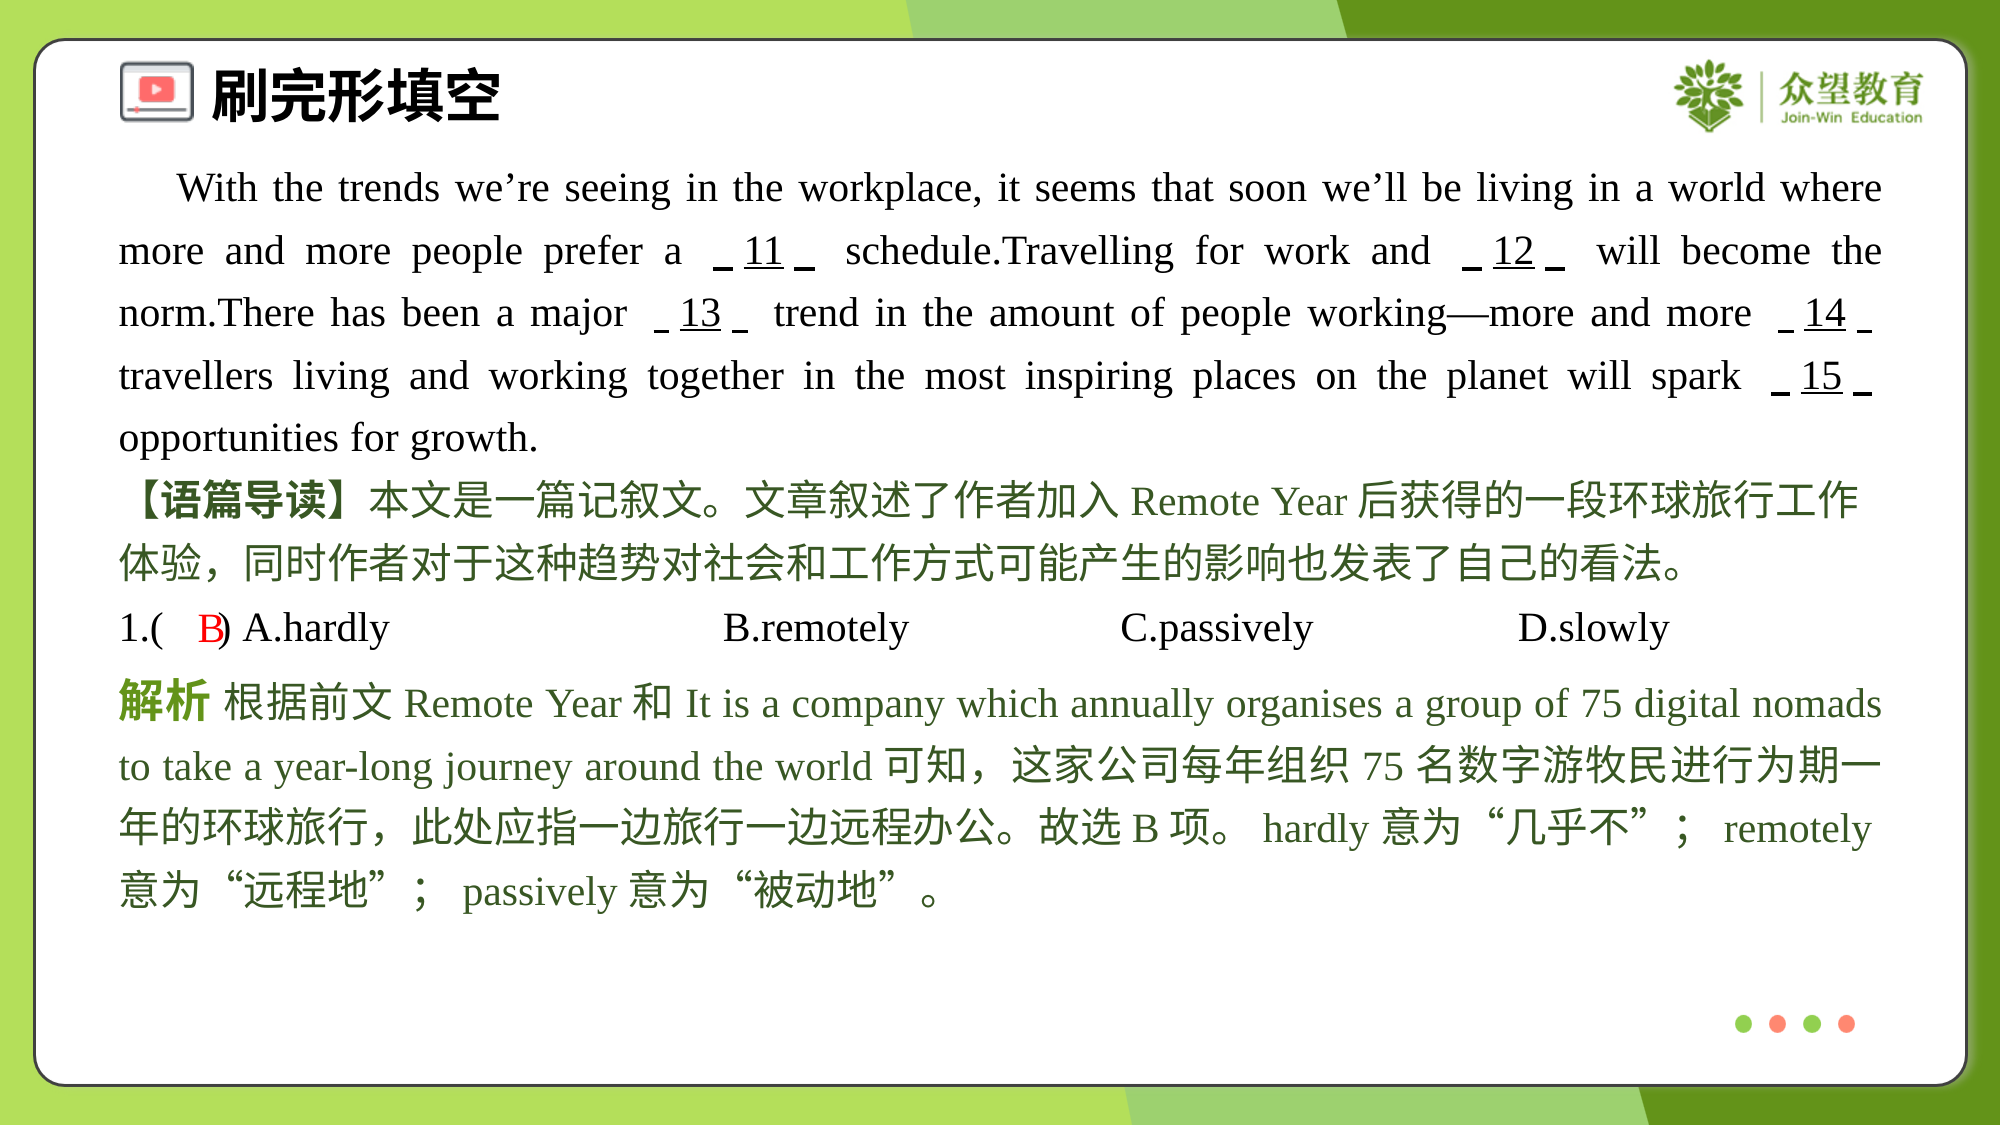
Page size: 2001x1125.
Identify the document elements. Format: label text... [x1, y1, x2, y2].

text_box B [192, 587, 231, 646]
text_box 1.( ) A.hardly B.remotely C.passively D.slowly [231, 587, 1883, 645]
text_box 【语篇导读】本文是一篇记叙文。文章叙述了作者加入Remote Year后获得的一段环球旅行工作体验，同时作者对于这种趋势对社会和工作方式可能产生的影响也发表了自己的看法。 [118, 461, 1883, 582]
text_box With the trends we’re seeing in the workplace, it seems that soon we’ll be living in a world where more and more people prefer a . .11. . schedule.Travelling for work and . .12. . will become the norm.There has been a major . .13. . trend in the amount of people working—more and more . .14. . travellers living and working together in the most inspiring places on the planet will spark . .15. . opportunities for growth. [118, 147, 1883, 455]
text_box 1.( ) A.hardly B.remotely C.passively D.slowly [118, 587, 192, 645]
picture [0, 0, 2000, 1125]
text_box 解析 根据前文Remote Year和It is a company which annually organises a group of 75 digital nomads to take a year-long journey around the world可知，这家公司每年组织75名数字游牧民进行为期一年的环球旅行，此处应指一边旅行一边远程办公。故选B项。hardly意为“几乎不”；remotely意为“远程地”；passively意为“被动地”。 [118, 657, 1883, 909]
